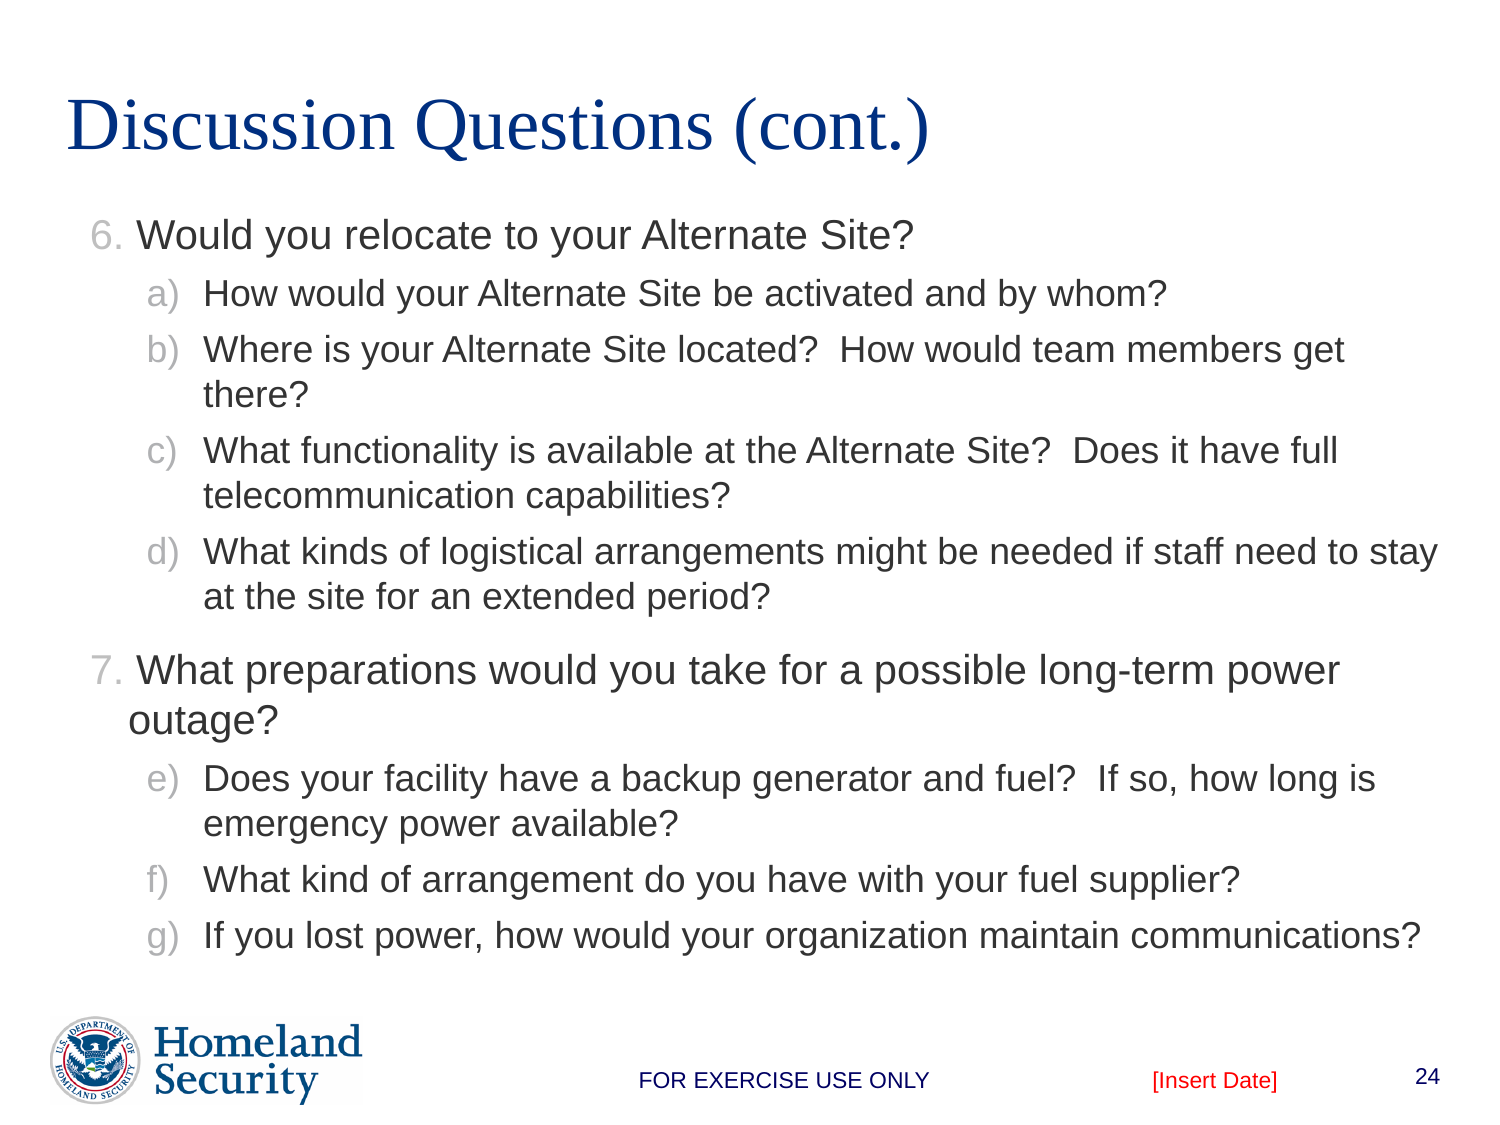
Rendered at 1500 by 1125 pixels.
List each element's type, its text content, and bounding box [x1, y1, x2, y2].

title Discussion Questions (cont.) [51, 0, 1278, 173]
slide_number 24 [1399, 1053, 1476, 1097]
list 6. Would you relocate to your Alternate Site? How would your Alternate Site be activated and by whom? Where is your Alternate Site located? How would team members get there? What functionality is available at the Alternate Site? Does it have full telecommunication capabilities? What kinds of logistical arrangements might be needed if staff need to stay at the site for an extended period? 7. What preparations would you take for a possible long-term power outage? Does your facility have a backup generator and fuel? If so, how long is emergency power available? What kind of arrangement do you have with your fuel supplier? If you lost power, how would your organization maintain communications? [75, 200, 1463, 968]
picture [50, 1016, 363, 1105]
